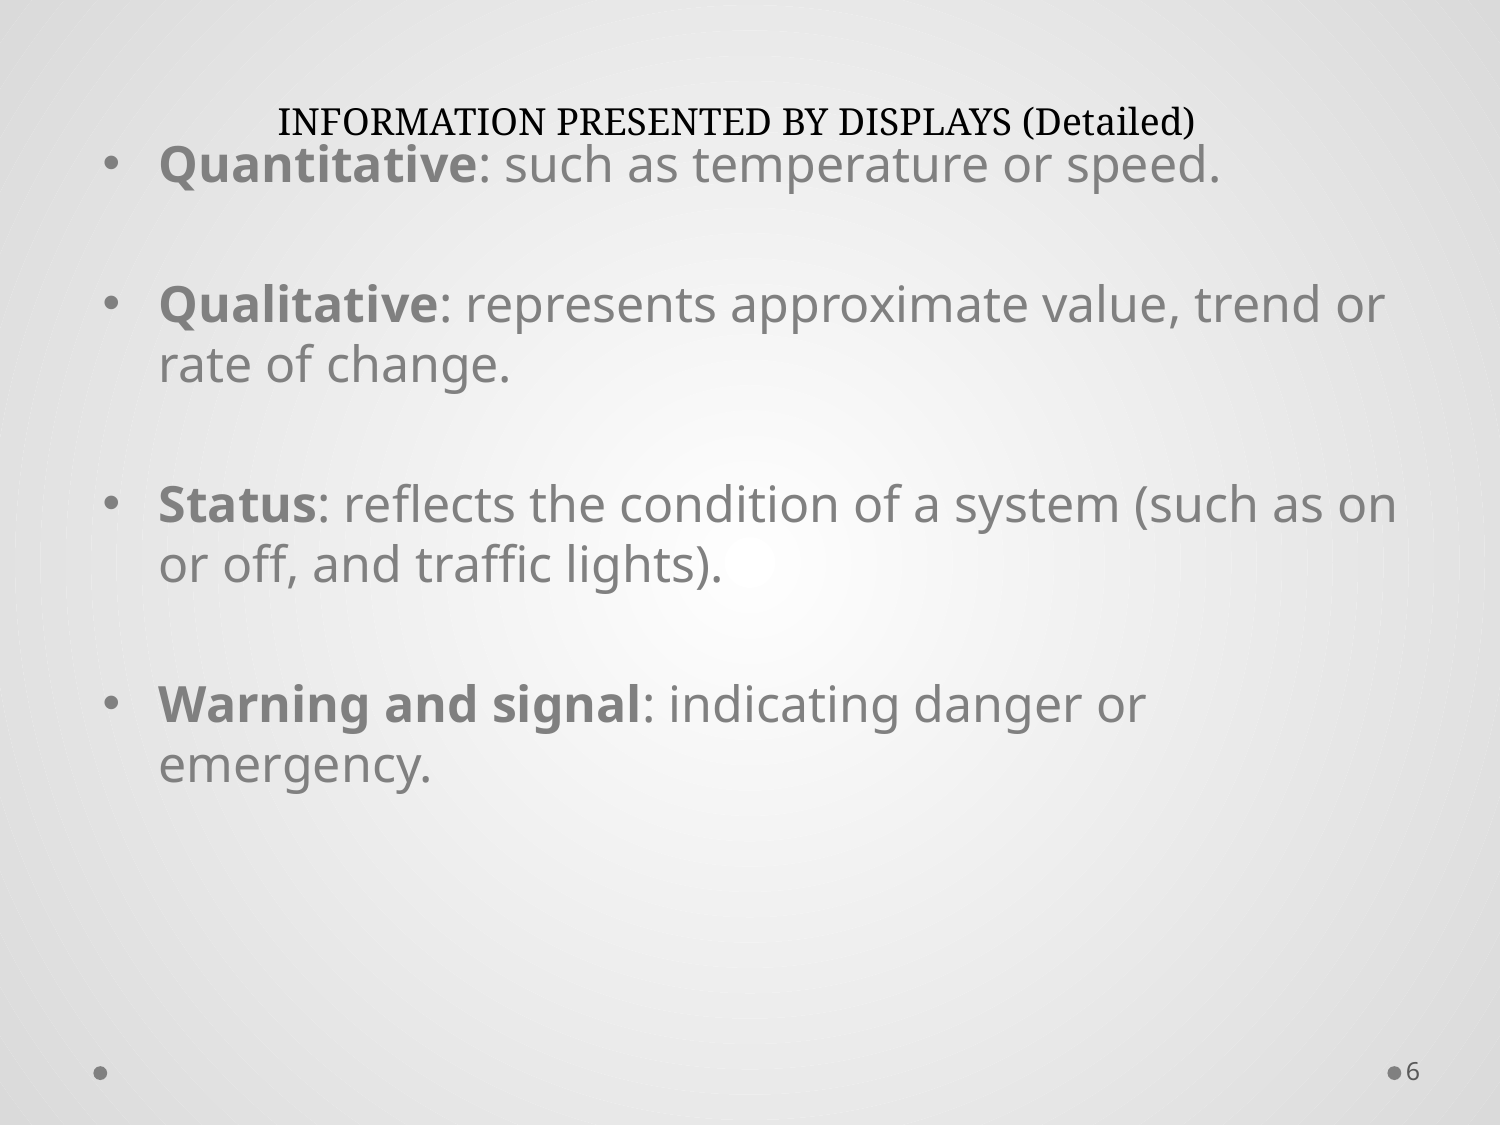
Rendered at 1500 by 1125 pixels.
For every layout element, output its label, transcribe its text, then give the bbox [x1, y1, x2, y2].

list Quantitative: such as temperature or speed. Qualitative: represents approximate value, trend or rate of change. Status: reflects the condition of a system (such as on or off, and traffic lights). Warning and signal: indicating danger or emergency. [87, 125, 1438, 1113]
title INFORMATION PRESENTED BY DISPLAYS (Detailed) [62, 50, 1413, 150]
slide_number 6 [1401, 1042, 1494, 1103]
